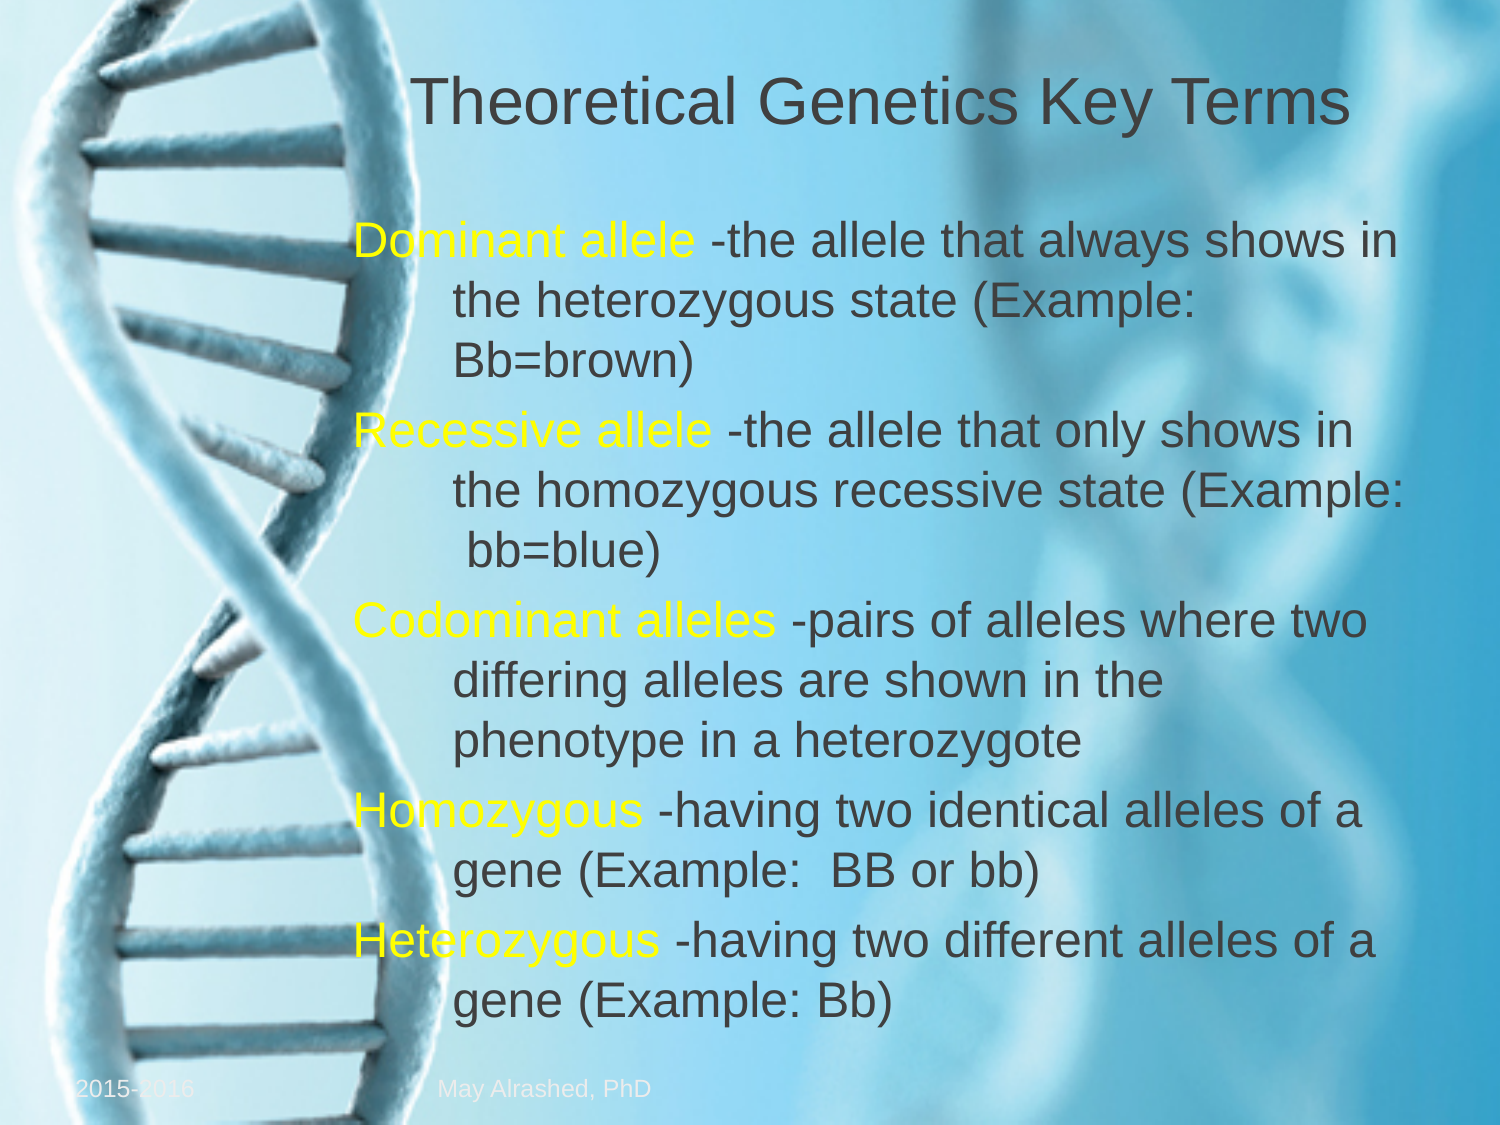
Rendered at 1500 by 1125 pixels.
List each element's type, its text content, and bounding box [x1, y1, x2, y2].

picture [0, 0, 1500, 1125]
text_box Dominant allele -the allele that always shows in the heterozygous state (Example: Bb=brown) Recessive allele -the allele that only shows in the homozygous recessive state (Example: bb=blue) Codominant alleles -pairs of alleles where two differing alleles are shown in the phenotype in a heterozygote Homozygous -having two identical alleles of a gene (Example: BB or bb) Heterozygous -having two different alleles of a gene (Example: Bb) [337, 200, 1425, 1125]
slide_number 2015-2016 [75, 1042, 337, 1103]
text_box Theoretical Genetics Key Terms [337, 50, 1425, 163]
